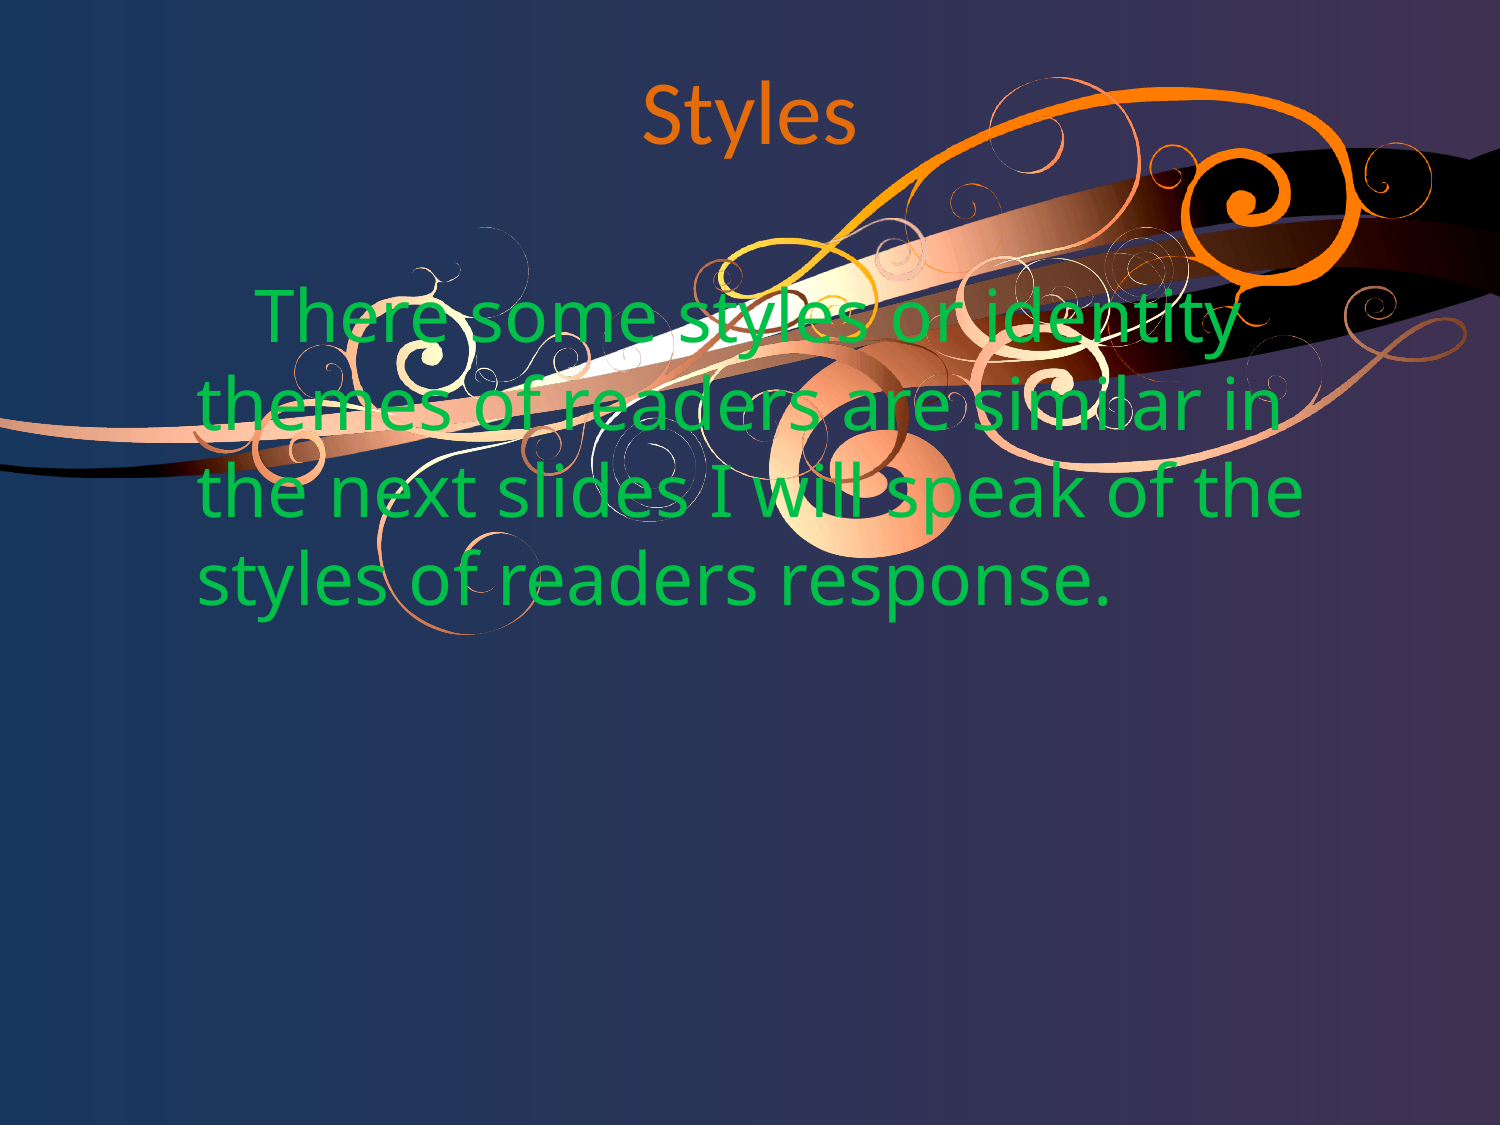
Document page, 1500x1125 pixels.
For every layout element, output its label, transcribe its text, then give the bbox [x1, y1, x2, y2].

list There some styles or identity themes of readers are similar in the next slides I will speak of the styles of readers response. [125, 262, 1425, 725]
title Styles [75, 45, 1425, 233]
